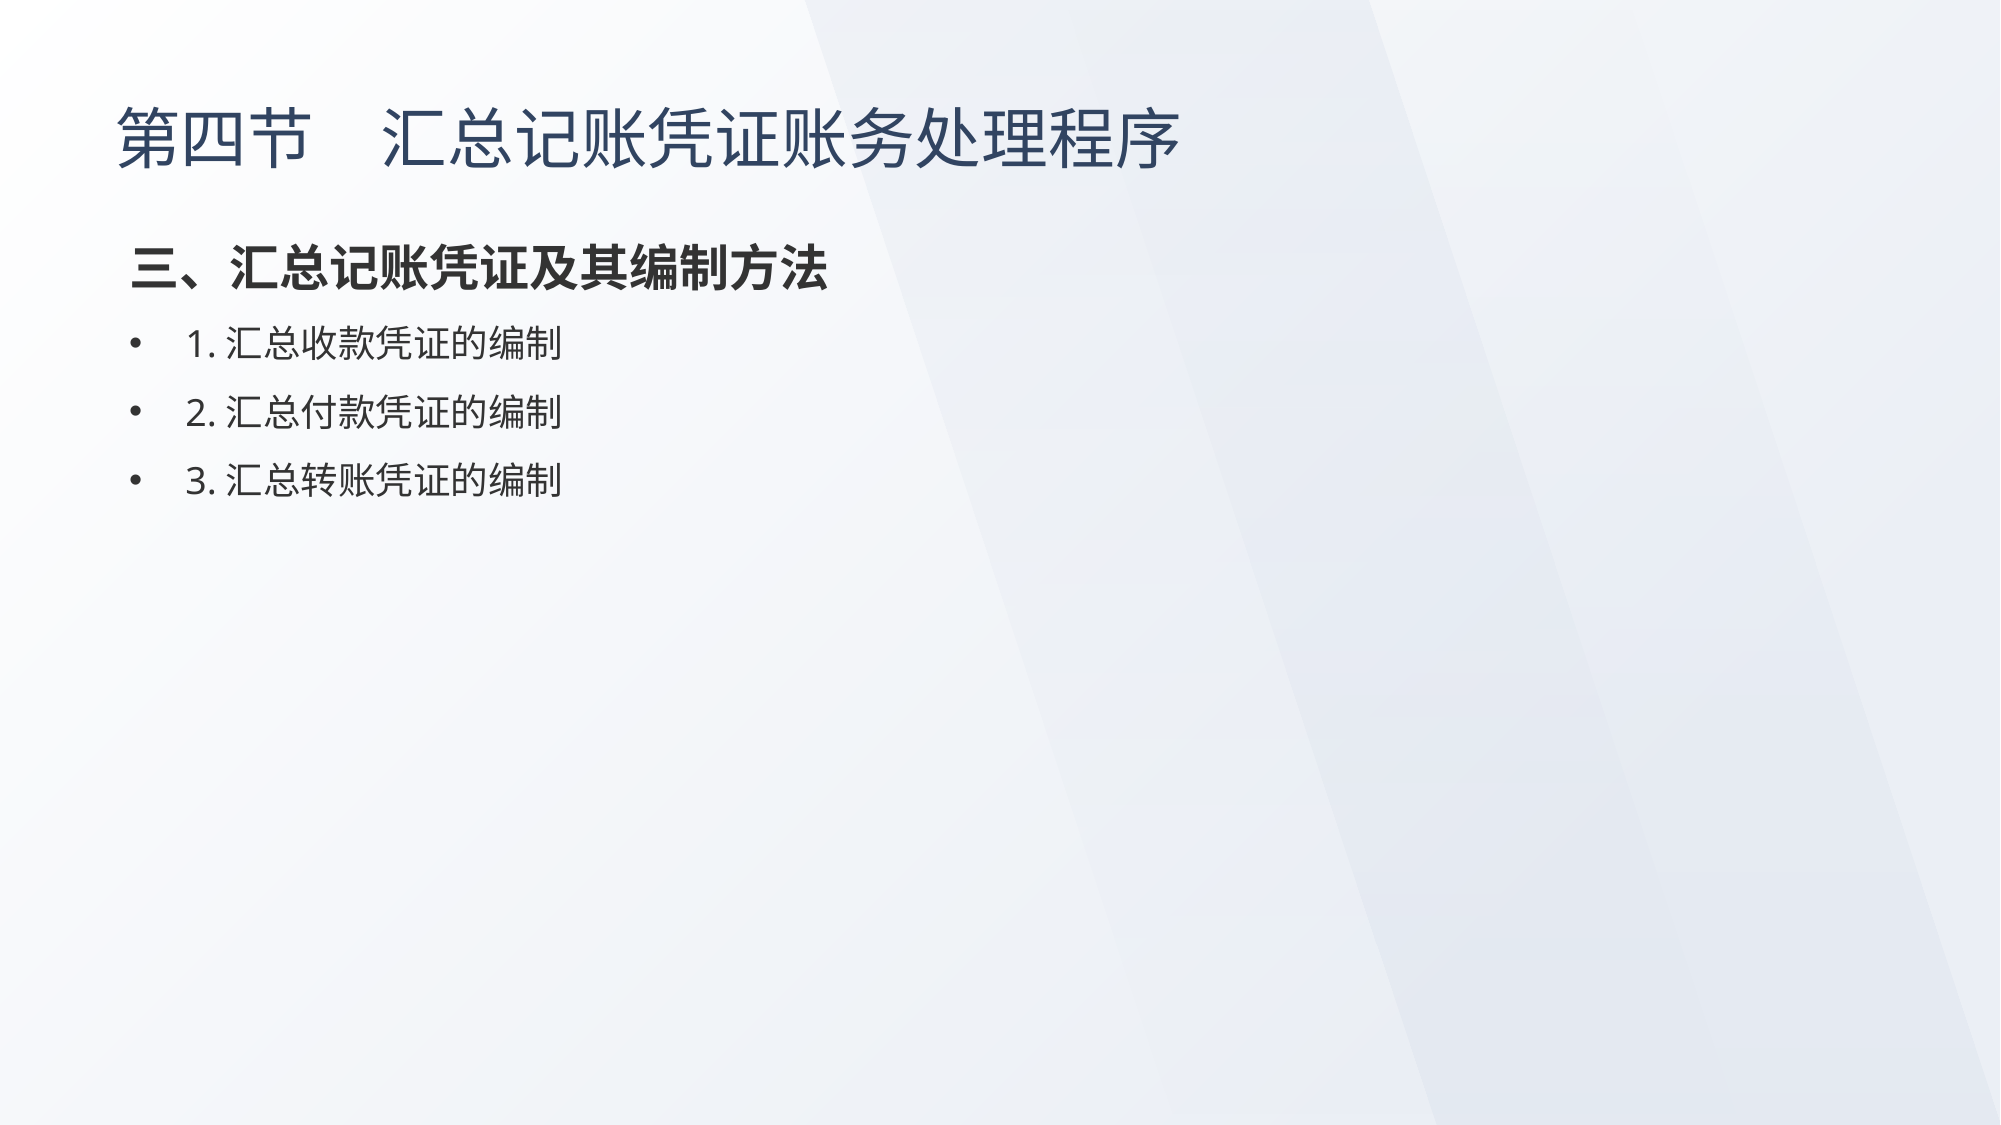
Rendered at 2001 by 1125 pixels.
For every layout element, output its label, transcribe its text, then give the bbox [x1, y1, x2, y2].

text_box 三、汇总记账凭证及其编制方法 1.汇总收款凭证的编制 2.汇总付款凭证的编制 3.汇总转账凭证的编制 [114, 213, 1886, 1013]
title 第四节 汇总记账凭证账务处理程序 [114, 59, 1886, 178]
